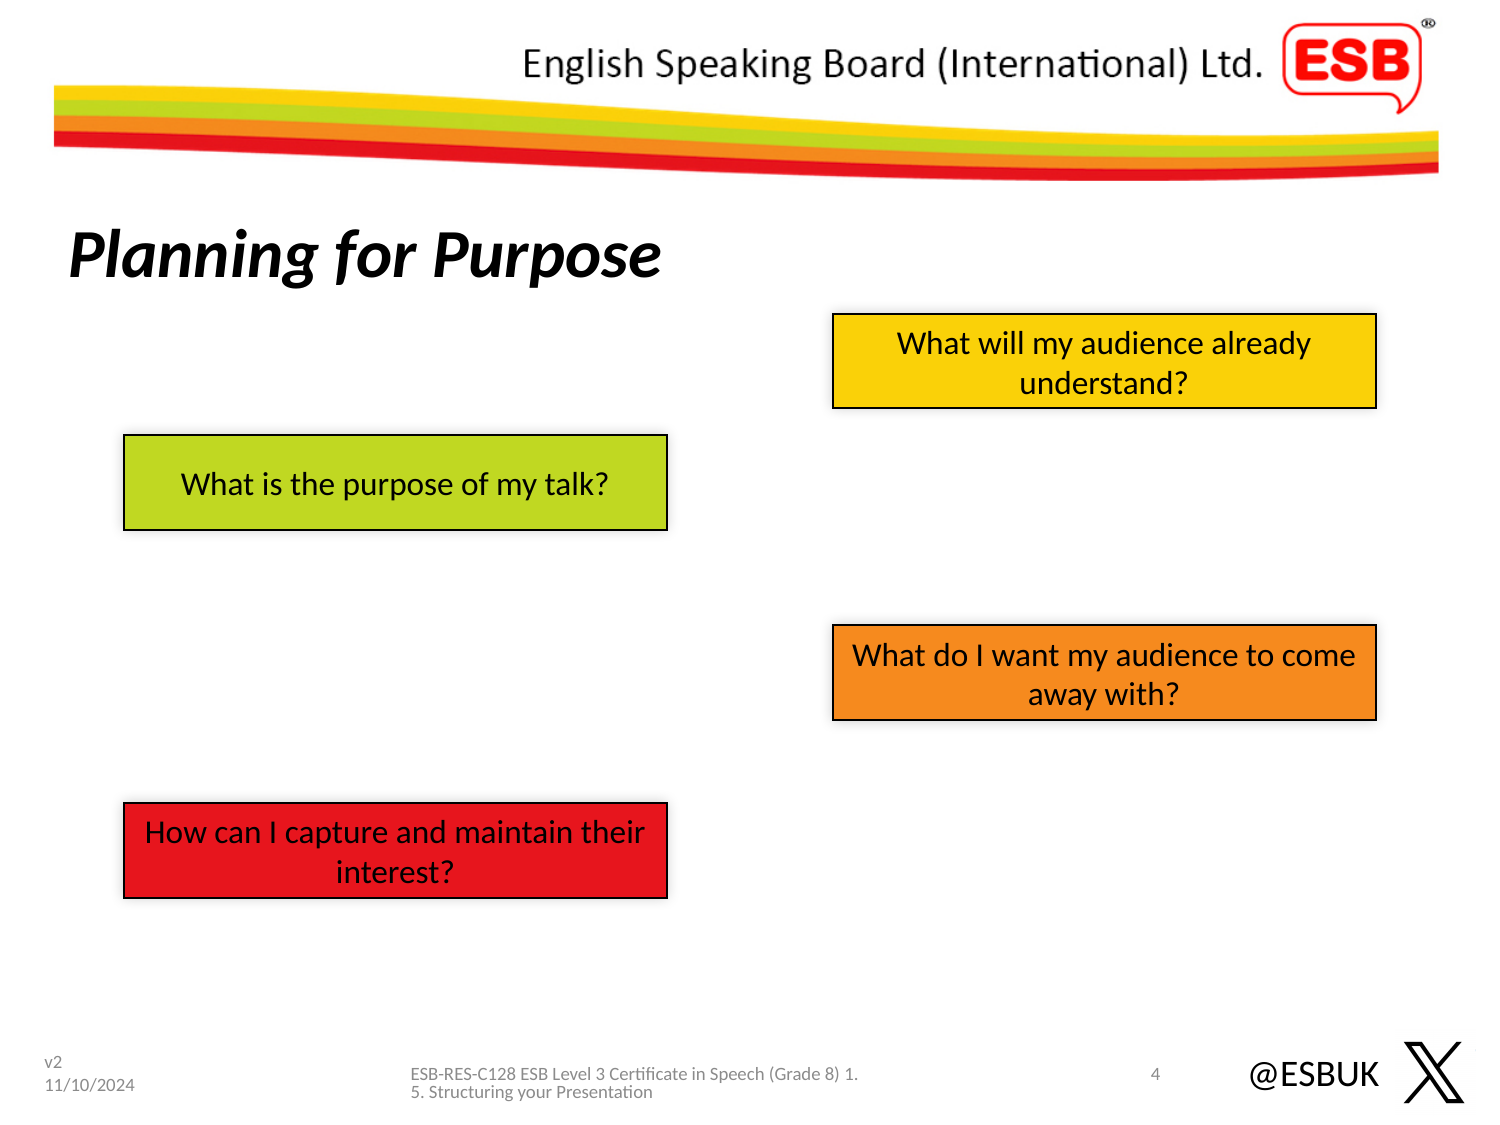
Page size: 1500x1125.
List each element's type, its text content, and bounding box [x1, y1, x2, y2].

text_box How can I capture and maintain their interest? [123, 802, 668, 899]
footer ESB-RES-C128 ESB Level 3 Certificate in Speech (Grade 8) 1.5. Structuring your Presentation [395, 1042, 874, 1103]
slide_number 8 [930, 1042, 1176, 1103]
text_box What do I want my audience to come away with? [832, 624, 1377, 721]
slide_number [29, 1042, 160, 1103]
text_box What will my audience already understand? [832, 313, 1377, 409]
title Planning for Purpose [53, 208, 1347, 303]
picture [1395, 1029, 1476, 1116]
picture [0, 0, 1500, 189]
text_box What is the purpose of my talk? [123, 434, 668, 531]
